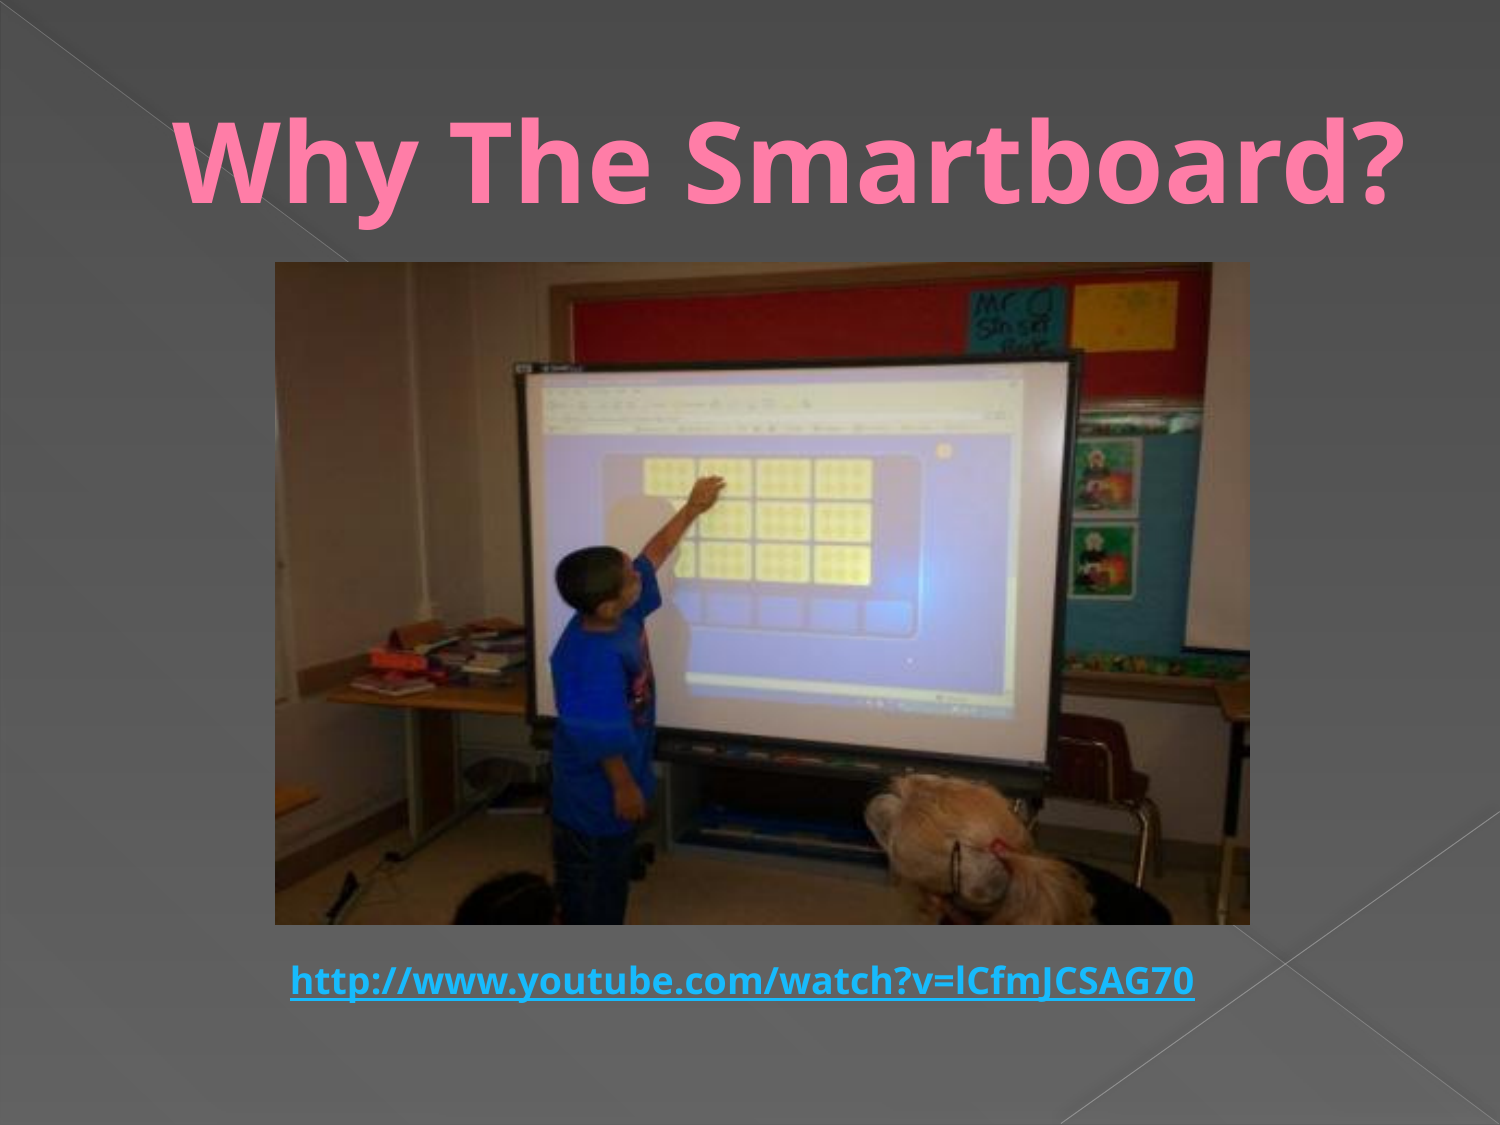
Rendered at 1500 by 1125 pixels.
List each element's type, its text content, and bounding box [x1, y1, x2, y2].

title Why The Smartboard? [75, 43, 1425, 274]
text_box http://www.youtube.com/watch?v=lCfmJCSAG70 [275, 949, 1288, 1016]
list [274, 262, 1251, 926]
